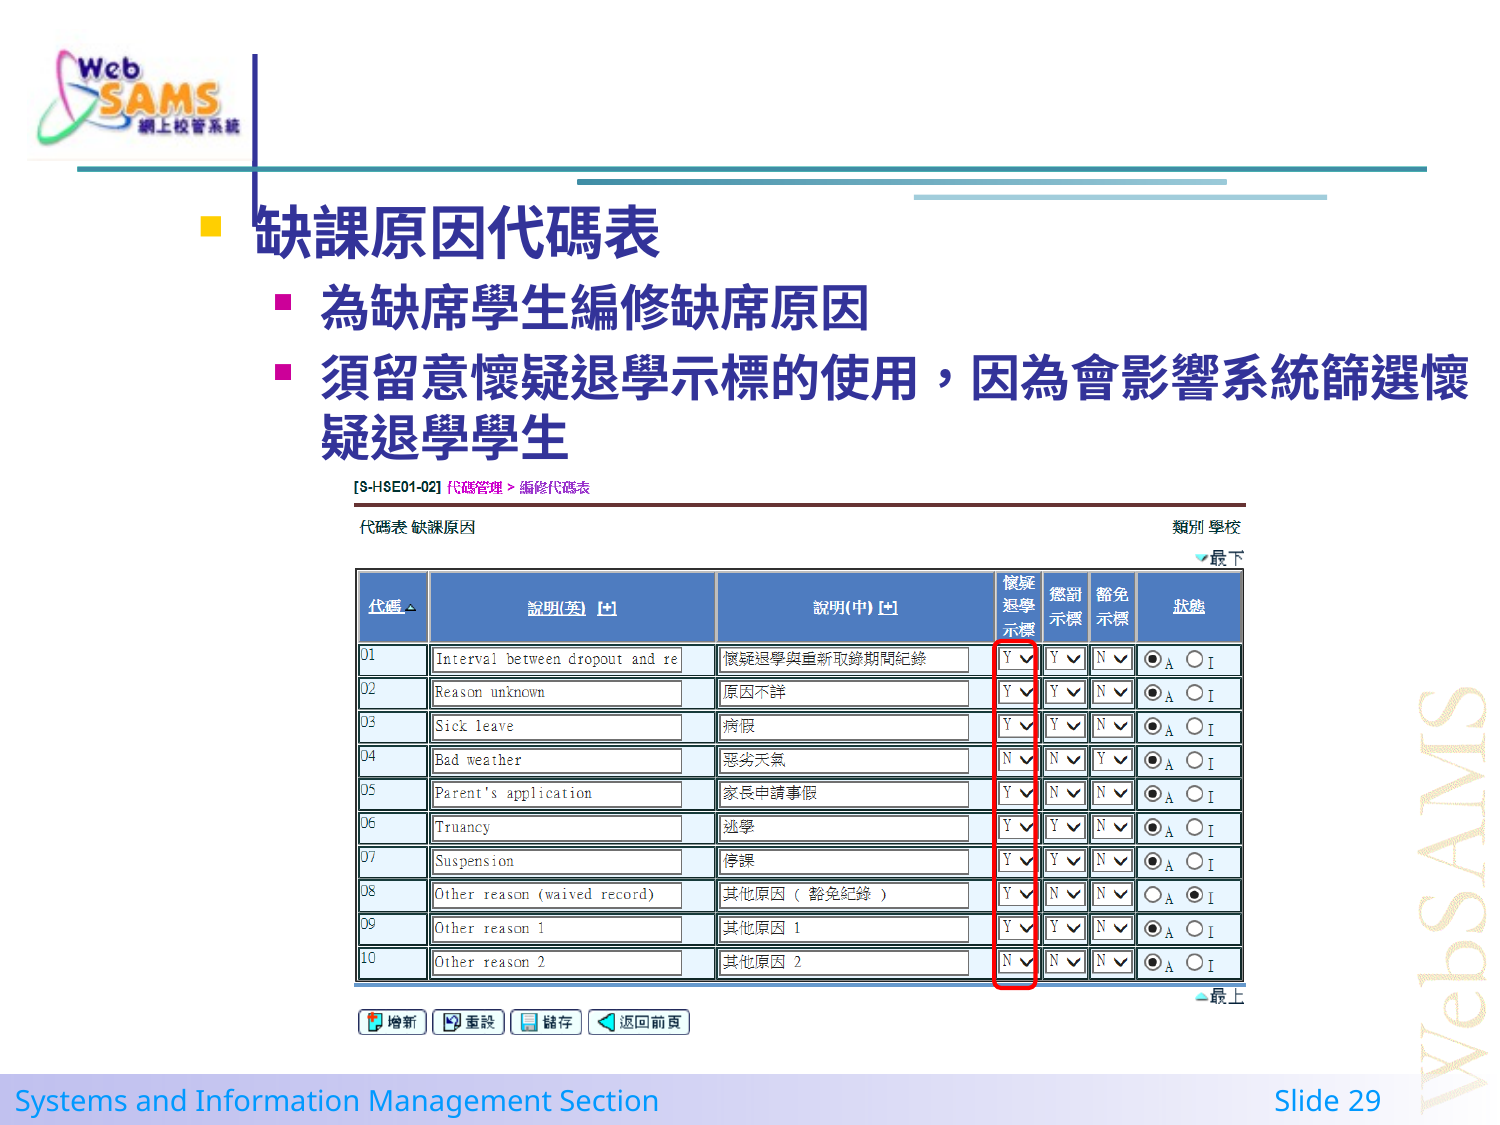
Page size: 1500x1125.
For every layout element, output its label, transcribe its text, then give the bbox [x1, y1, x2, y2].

list 缺課原因代碼表 為缺席學生編修缺席原因 須留意懷疑退學示標的使用，因為會影響系統篩選懷疑退學學生 [183, 188, 1500, 967]
picture [27, 29, 253, 161]
picture [1393, 967, 1500, 1074]
picture [348, 473, 1250, 1041]
